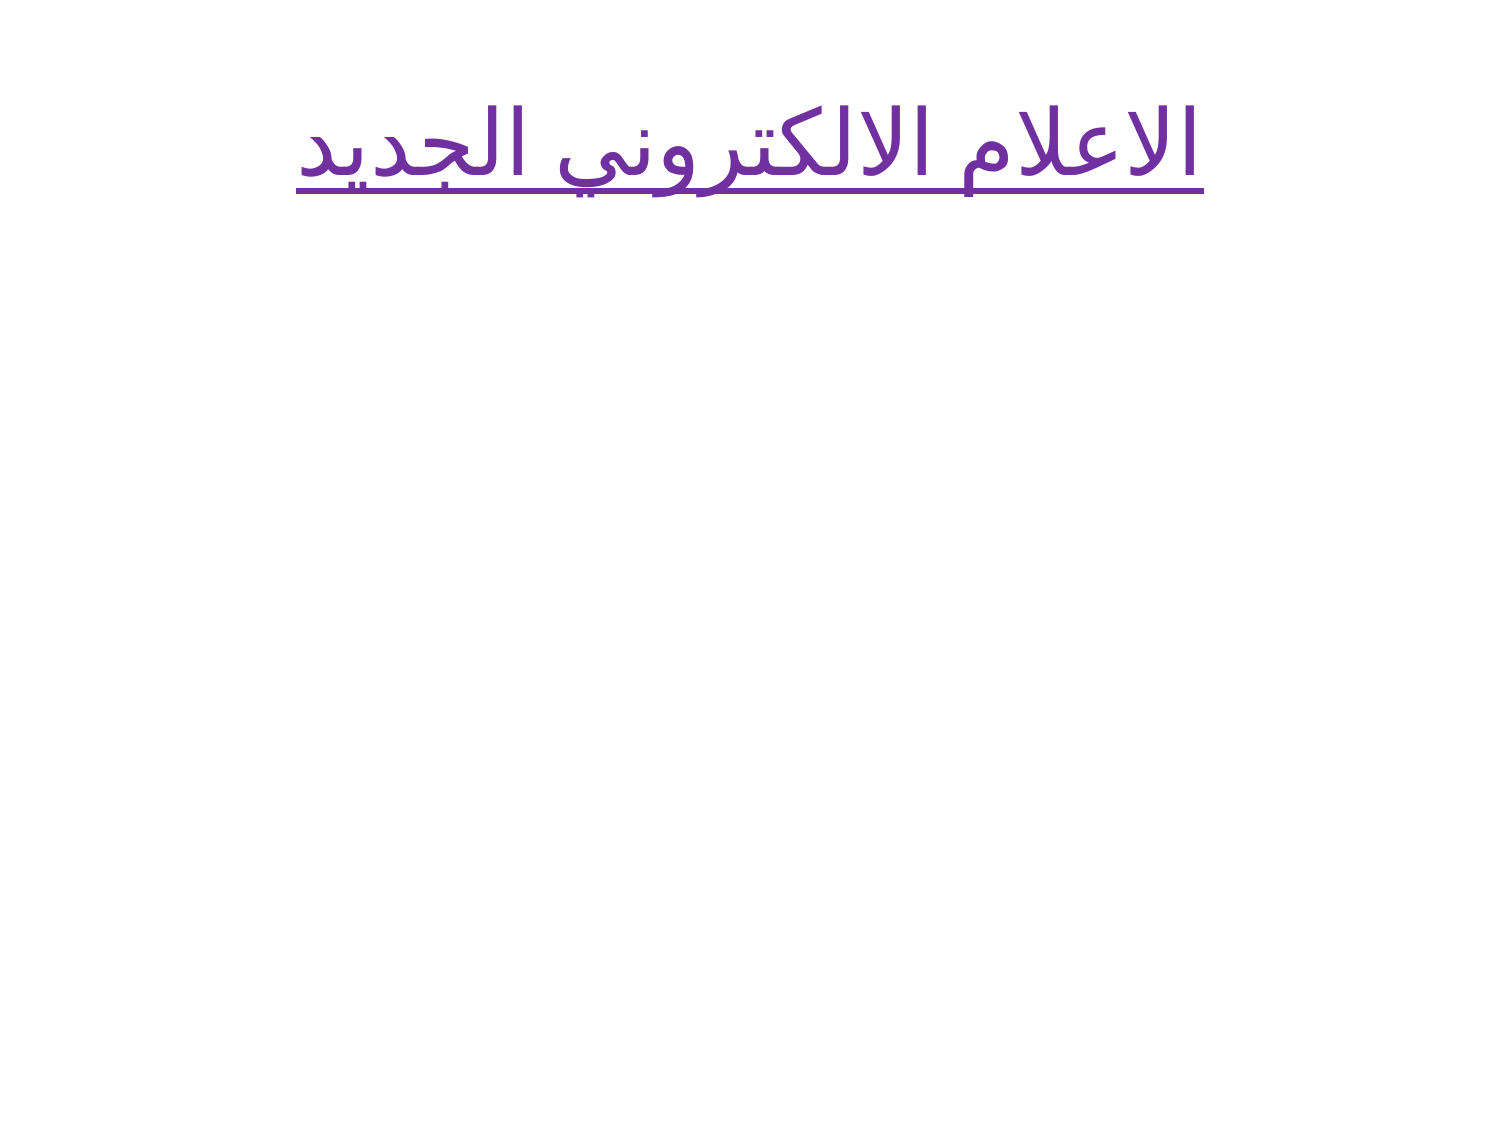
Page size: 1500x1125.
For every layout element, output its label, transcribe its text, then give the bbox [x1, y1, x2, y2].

title الاعلام الالكتروني الجديد [75, 45, 1425, 233]
